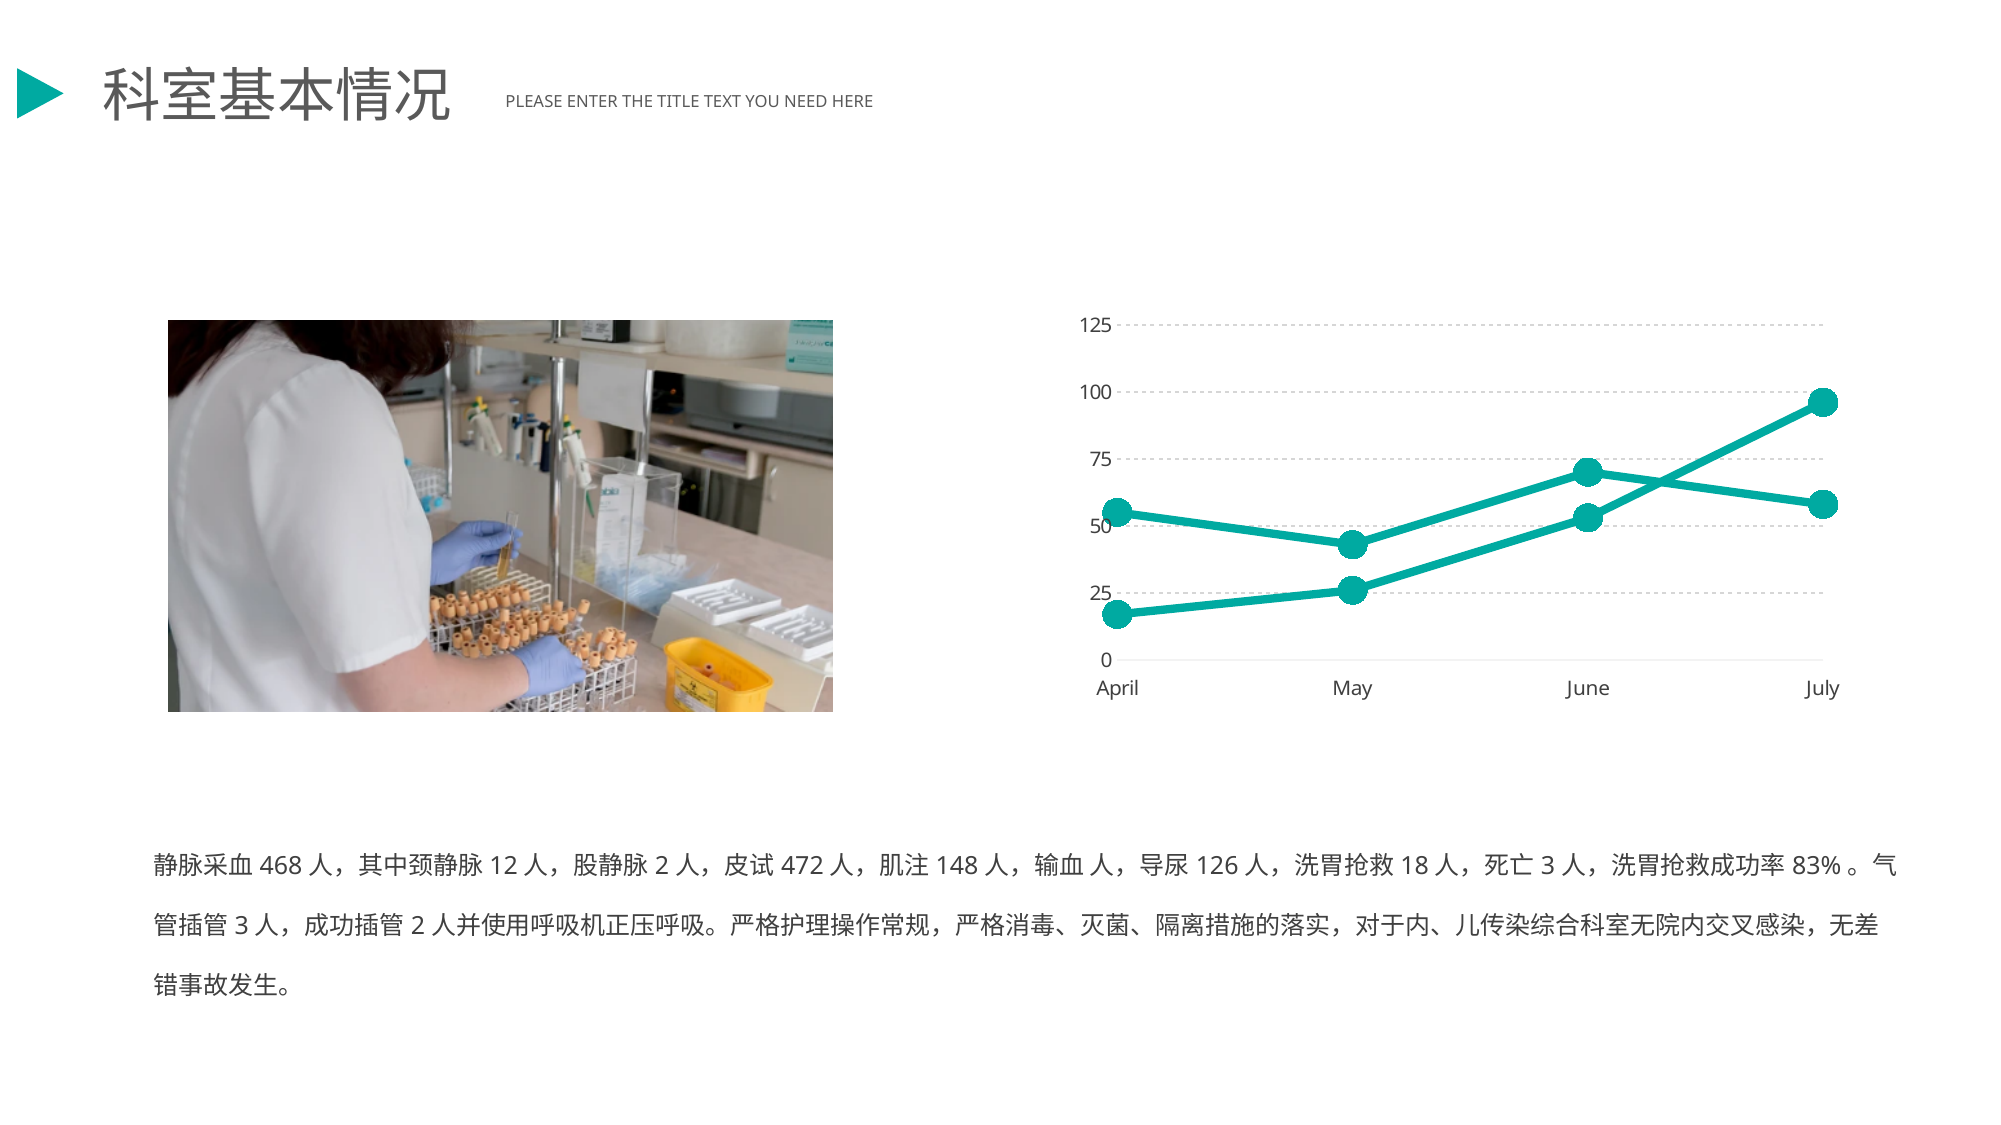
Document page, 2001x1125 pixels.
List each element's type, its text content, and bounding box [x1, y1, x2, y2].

text_box [16, 66, 66, 121]
text_box PLEASE ENTER THE TITLE TEXT YOU NEED HERE [490, 83, 1034, 119]
chart [1064, 309, 1841, 702]
picture [168, 320, 833, 712]
text_box 静脉采血468人，其中颈静脉12人，股静脉2人，皮试472人，肌注148人，输血 人，导尿126人，洗胃抢救18人，死亡3人，洗胃抢救成功率83%。气管插管3人，成功插管2人并使用呼吸机正压呼吸。严格护理操作常规，严格消毒、灭菌、隔离措施的落实，对于内、儿传染综合科室无院内交叉感染，无差错事故发生。 [138, 812, 1918, 1007]
text_box 科室基本情况 [74, 58, 480, 129]
